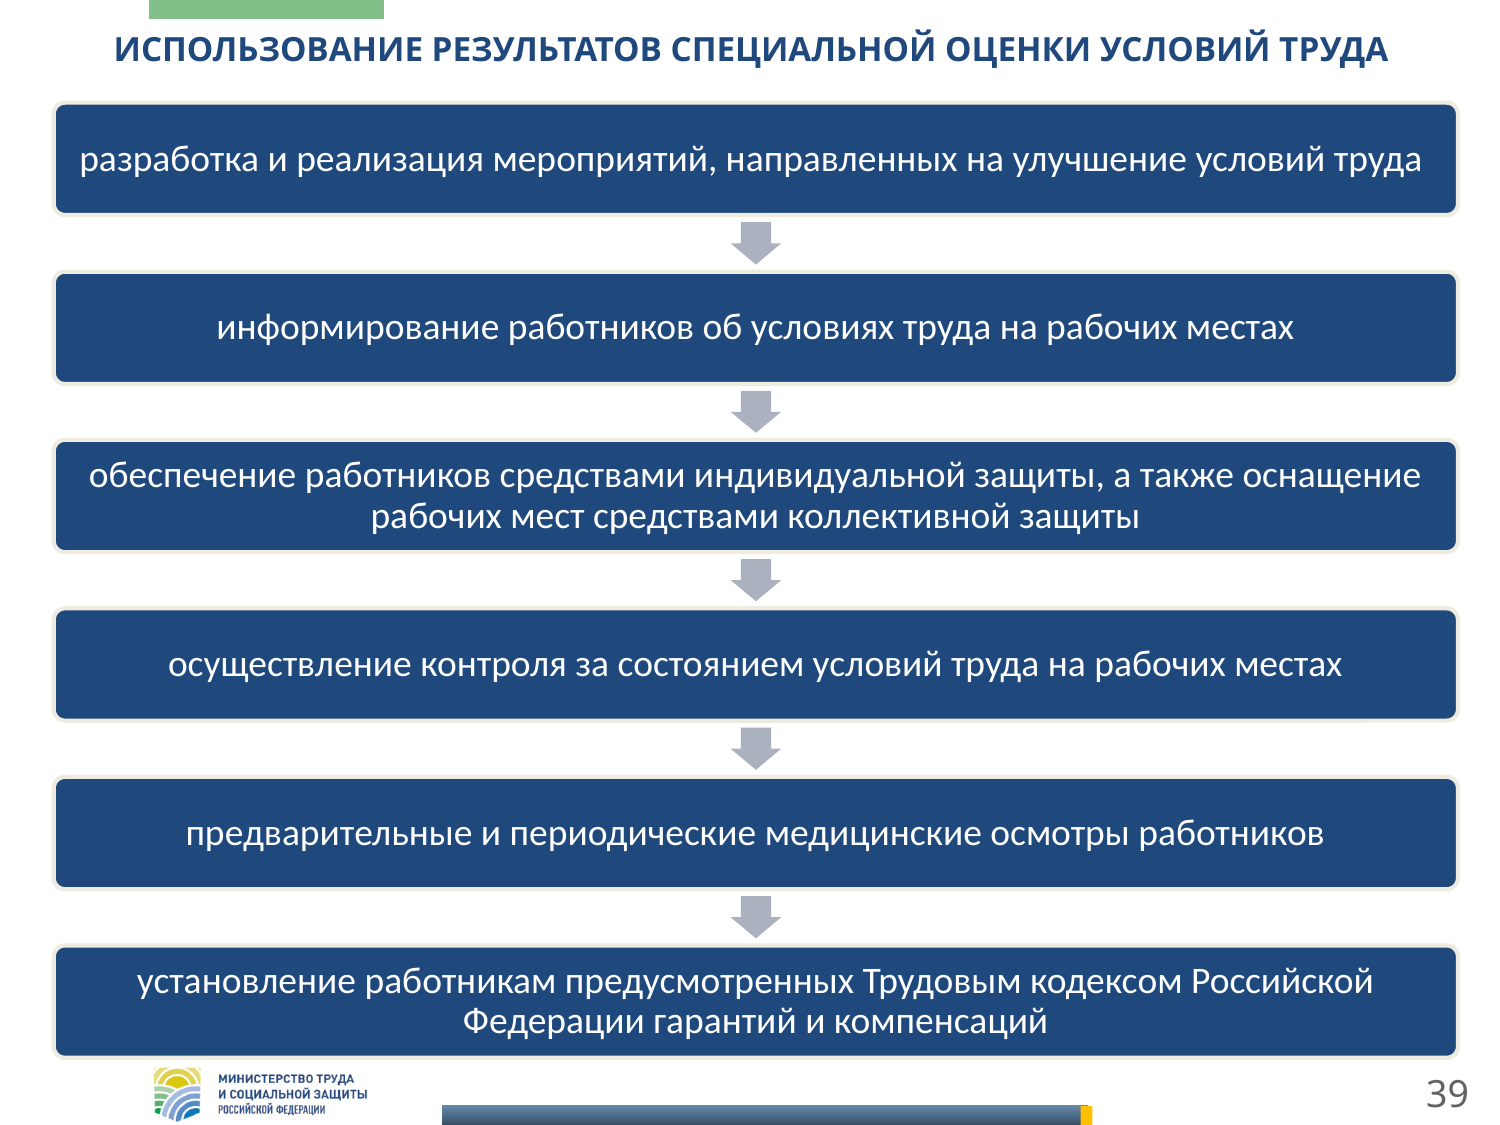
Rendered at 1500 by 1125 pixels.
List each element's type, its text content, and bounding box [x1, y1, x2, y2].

picture [147, 1063, 373, 1125]
title ИСПОЛЬЗОВАНИЕ РЕЗУЛЬТАТОВ СПЕЦИАЛЬНОЙ ОЦЕНКИ УСЛОВИЙ ТРУДА [76, 18, 1428, 79]
text_box [442, 1105, 1079, 1125]
picture [149, 0, 385, 19]
text_box [1079, 1104, 1094, 1125]
slide_number 39 [1387, 1065, 1485, 1125]
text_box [52, 101, 1459, 1059]
